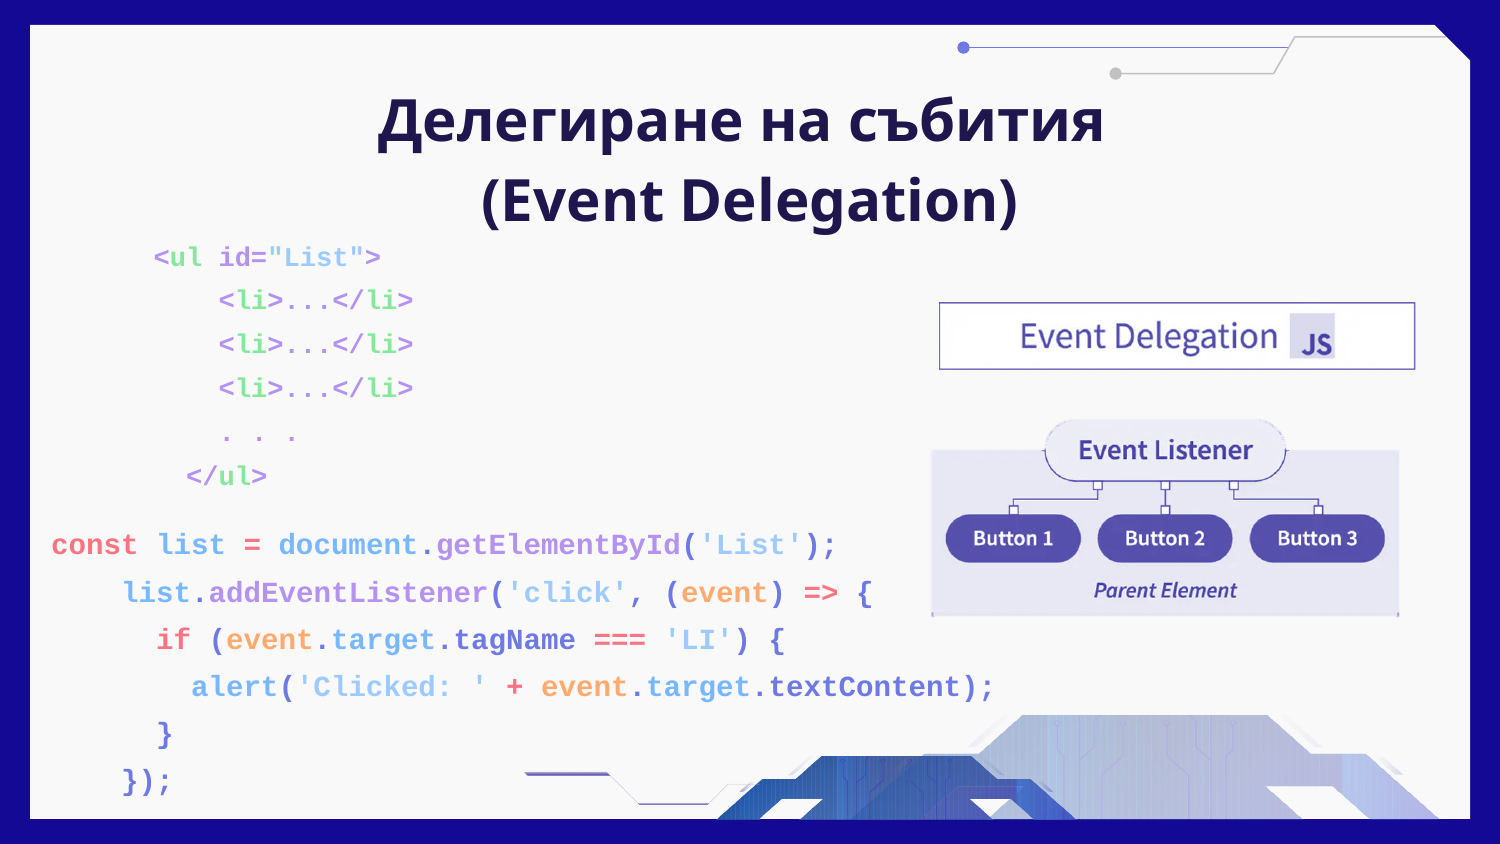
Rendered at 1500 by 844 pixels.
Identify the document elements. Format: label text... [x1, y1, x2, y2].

text_box <ul id="List"> <li>...</li> <li>...</li> <li>...</li> . . . </ul> [138, 212, 596, 506]
picture [513, 170, 1492, 820]
title Делегиране на събития (Event Delegation) [213, 57, 1287, 152]
subtitle const list = document.getElementById('List'); list.addEventListener('click', (event) => { if (event.target.tagName === 'LI') { alert('Clicked: ' + event.target.textContent); } }); [36, 498, 832, 804]
